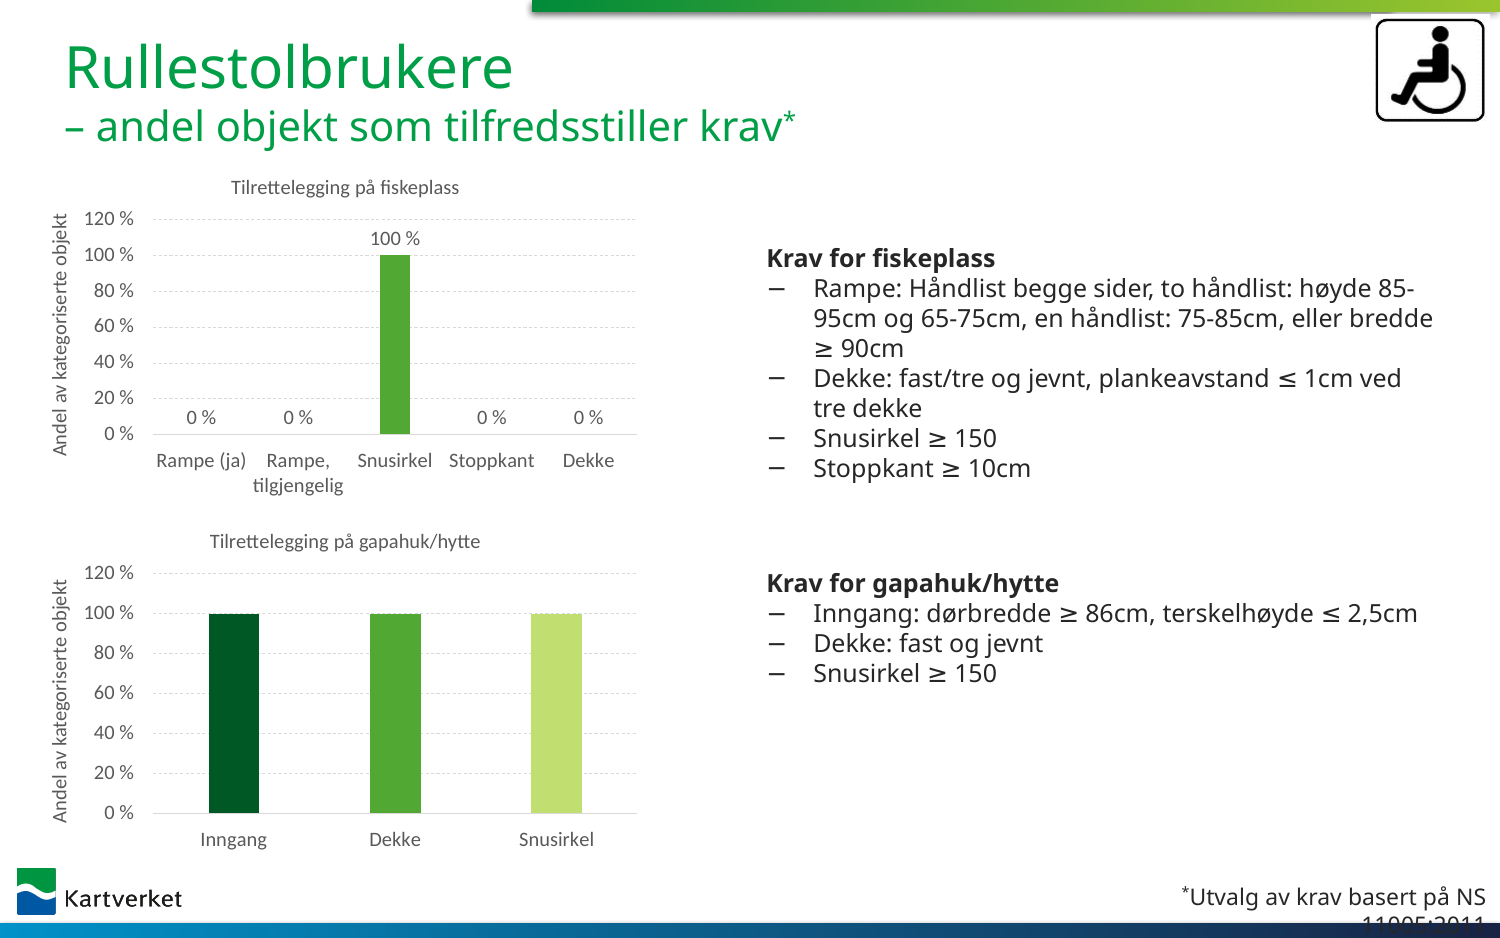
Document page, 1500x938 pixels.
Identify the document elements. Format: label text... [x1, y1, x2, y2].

picture [41, 166, 650, 505]
picture [41, 520, 650, 859]
text_box Rullestolbrukere – andel objekt som tilfredsstiller krav* [49, 29, 1431, 158]
picture [1371, 13, 1491, 127]
text_box Krav for gapahuk/hytte Inngang: dørbredde ≥ 86cm, terskelhøyde ≤ 2,5cm Dekke: fast og jevnt Snusirkel ≥ 150 [751, 560, 1452, 695]
text_box *Utvalg av krav basert på NS 11005:2011 [1068, 873, 1500, 938]
text_box Krav for fiskeplass Rampe: Håndlist begge sider, to håndlist: høyde 85-95cm og 65-75cm, en håndlist: 75-85cm, eller bredde ≥ 90cm Dekke: fast/tre og jevnt, plankeavstand ≤ 1cm ved tre dekke Snusirkel ≥ 150 Stoppkant ≥ 10cm [751, 235, 1452, 490]
